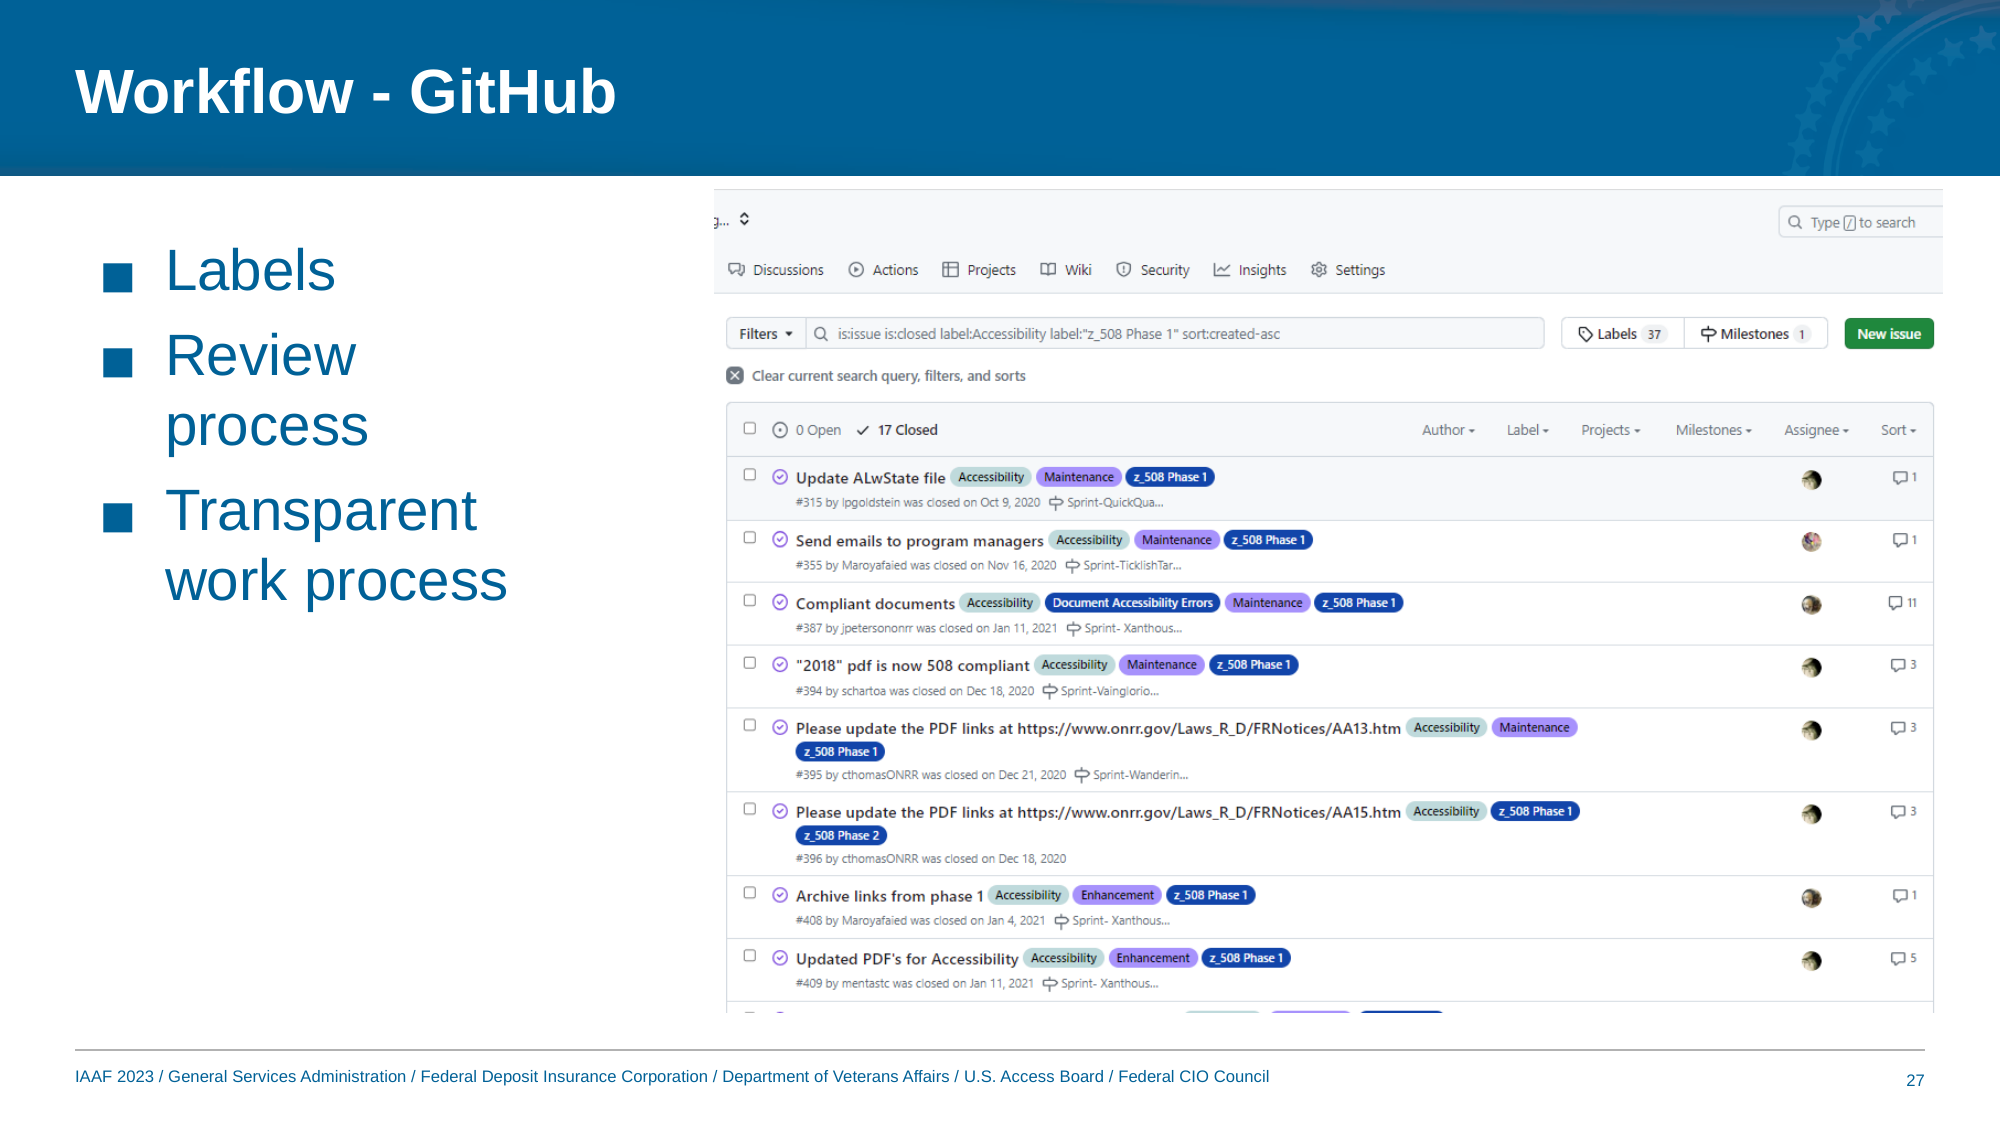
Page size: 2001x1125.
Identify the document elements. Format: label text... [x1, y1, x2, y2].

picture [714, 189, 1943, 1014]
picture [0, 0, 2000, 176]
list Labels Review process Transparent work process [75, 224, 575, 1035]
picture [0, 168, 666, 176]
title Workflow - GitHub [75, 52, 1800, 128]
slide_number 27 [1880, 1065, 1925, 1095]
